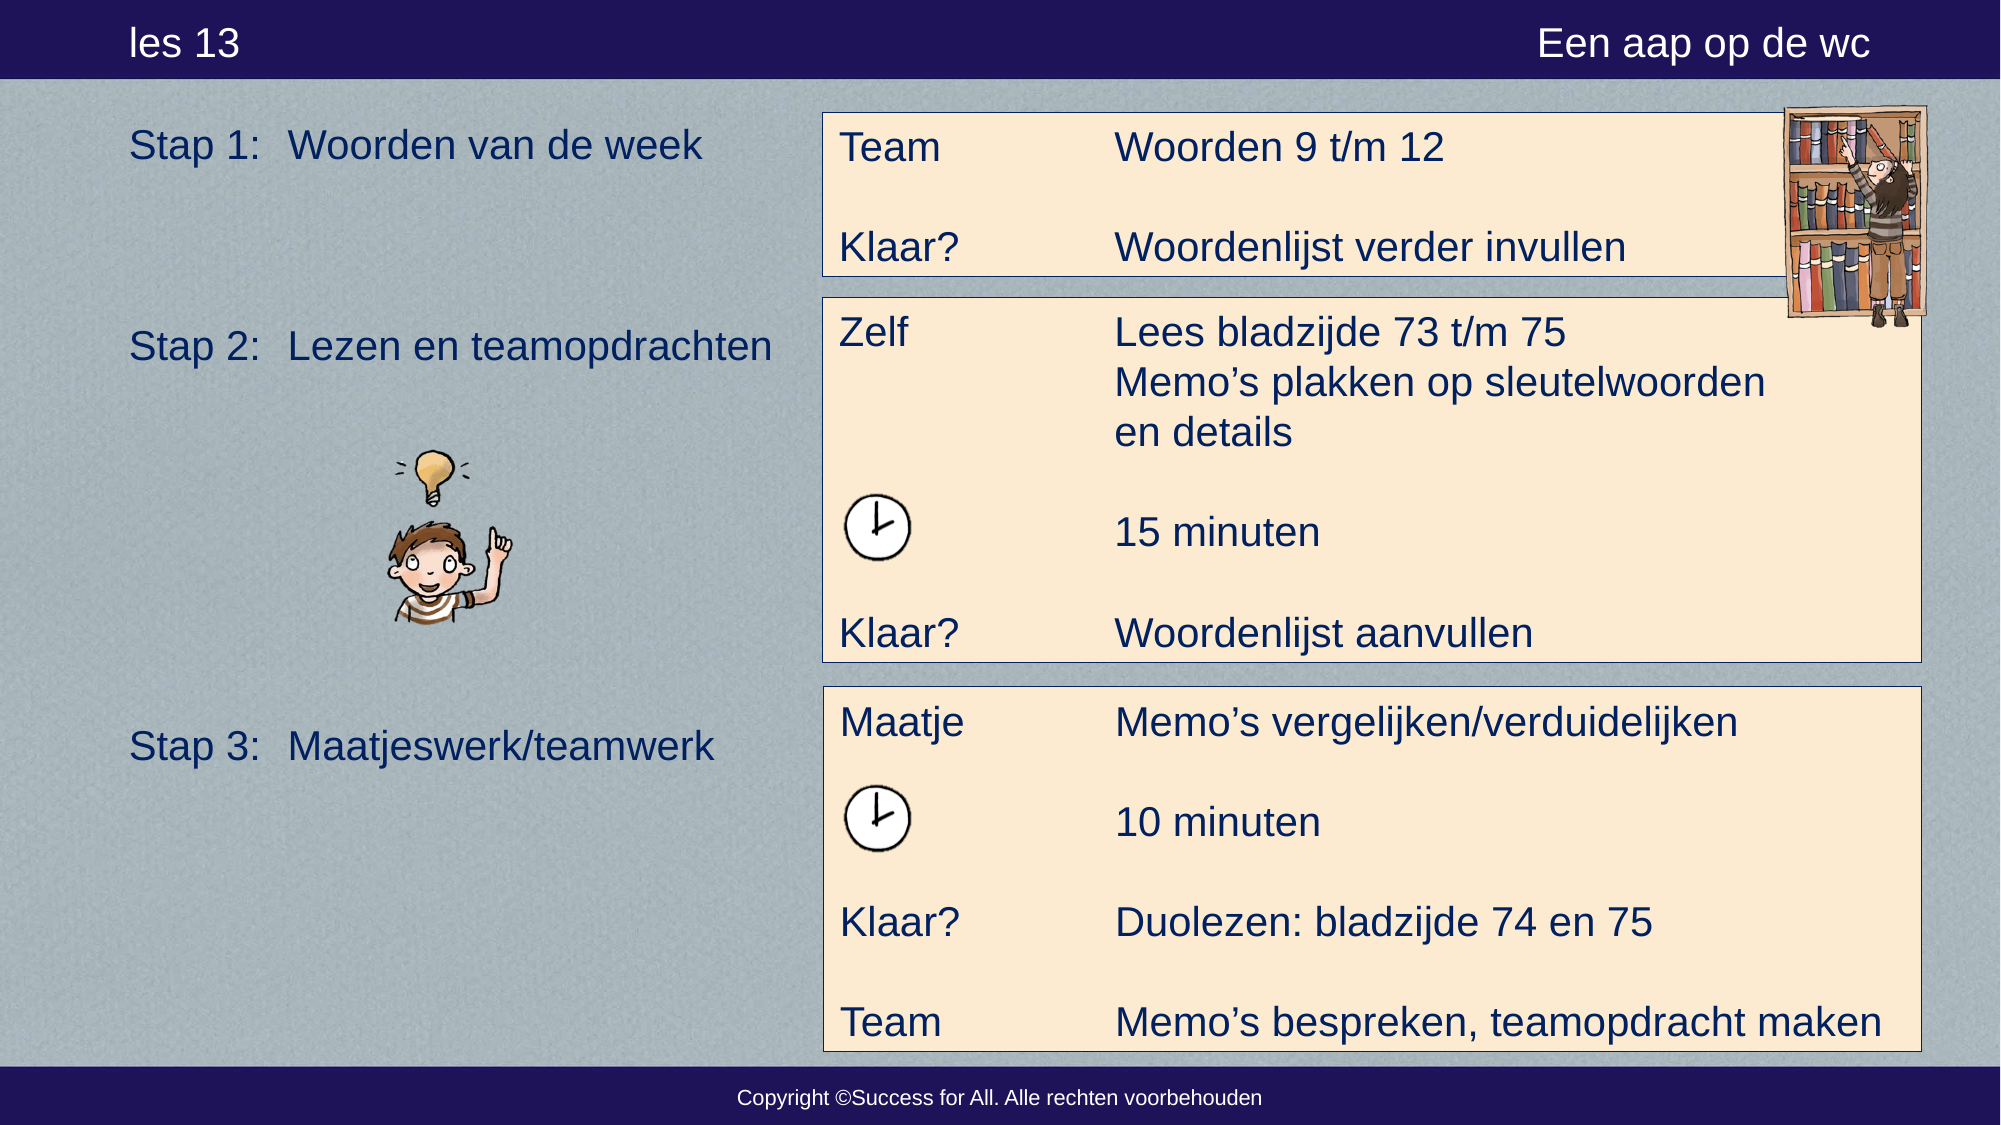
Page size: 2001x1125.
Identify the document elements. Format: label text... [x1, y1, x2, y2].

text_box Maatje Memo’s vergelijken/verduidelijken 10 minuten Klaar? Duolezen: bladzijde 74 en 75 Team Memo’s bespreken, teamopdracht maken [823, 686, 1922, 1052]
text_box les 13 [114, 8, 354, 73]
text_box Zelf Lees bladzijde 73 t/m 75 Memo’s plakken op sleutelwoorden en details 15 minuten Klaar? Woordenlijst aanvullen [907, 297, 1922, 663]
picture [0, 0, 2001, 1125]
text_box Team Woorden 9 t/m 12 Klaar? Woordenlijst verder invullen [822, 112, 1768, 277]
text_box Een aap op de wc [999, 8, 1886, 73]
text_box Stap 1: Woorden van de week Stap 2: Lezen en teamopdrachten Stap 3: Maatjeswerk/teamwerk [114, 111, 907, 776]
text_box Copyright ©Success for All. Alle rechten voorbehouden [0, 1076, 2000, 1125]
